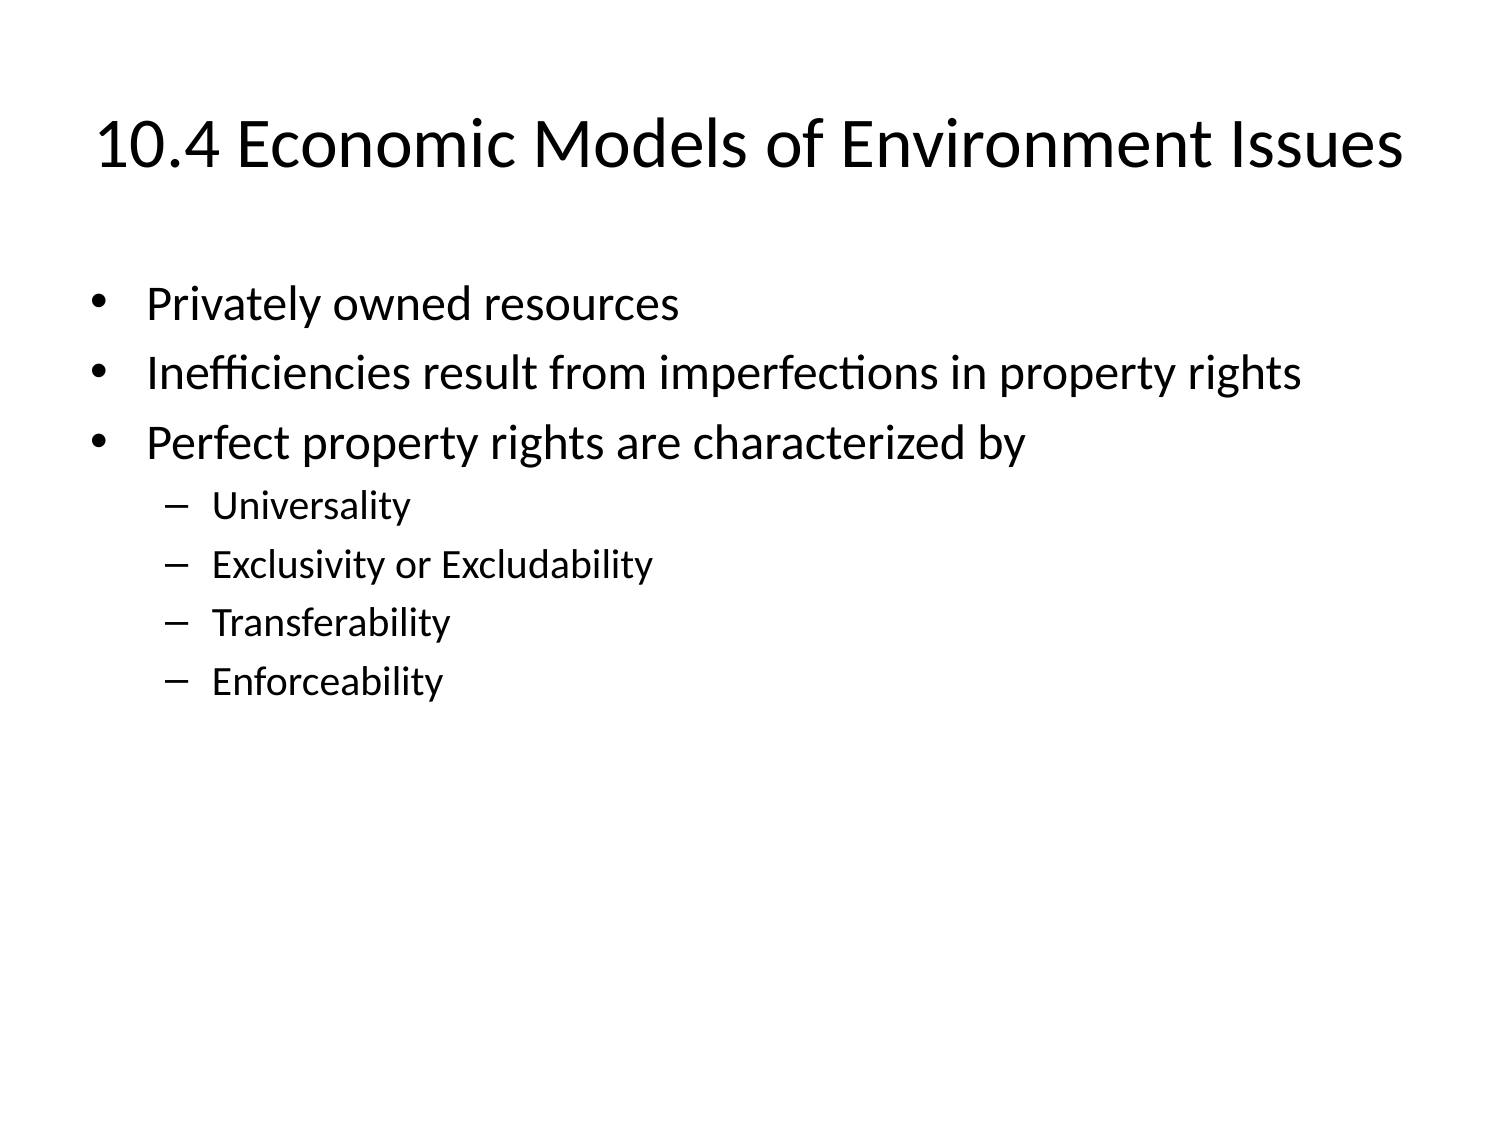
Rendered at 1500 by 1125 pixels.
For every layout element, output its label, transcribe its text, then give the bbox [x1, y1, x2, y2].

list Privately owned resources Inefficiencies result from imperfections in property rights Perfect property rights are characterized by Universality Exclusivity or Excludability Transferability Enforceability [75, 262, 1425, 1005]
title 10.4 Economic Models of Environment Issues [75, 45, 1425, 233]
